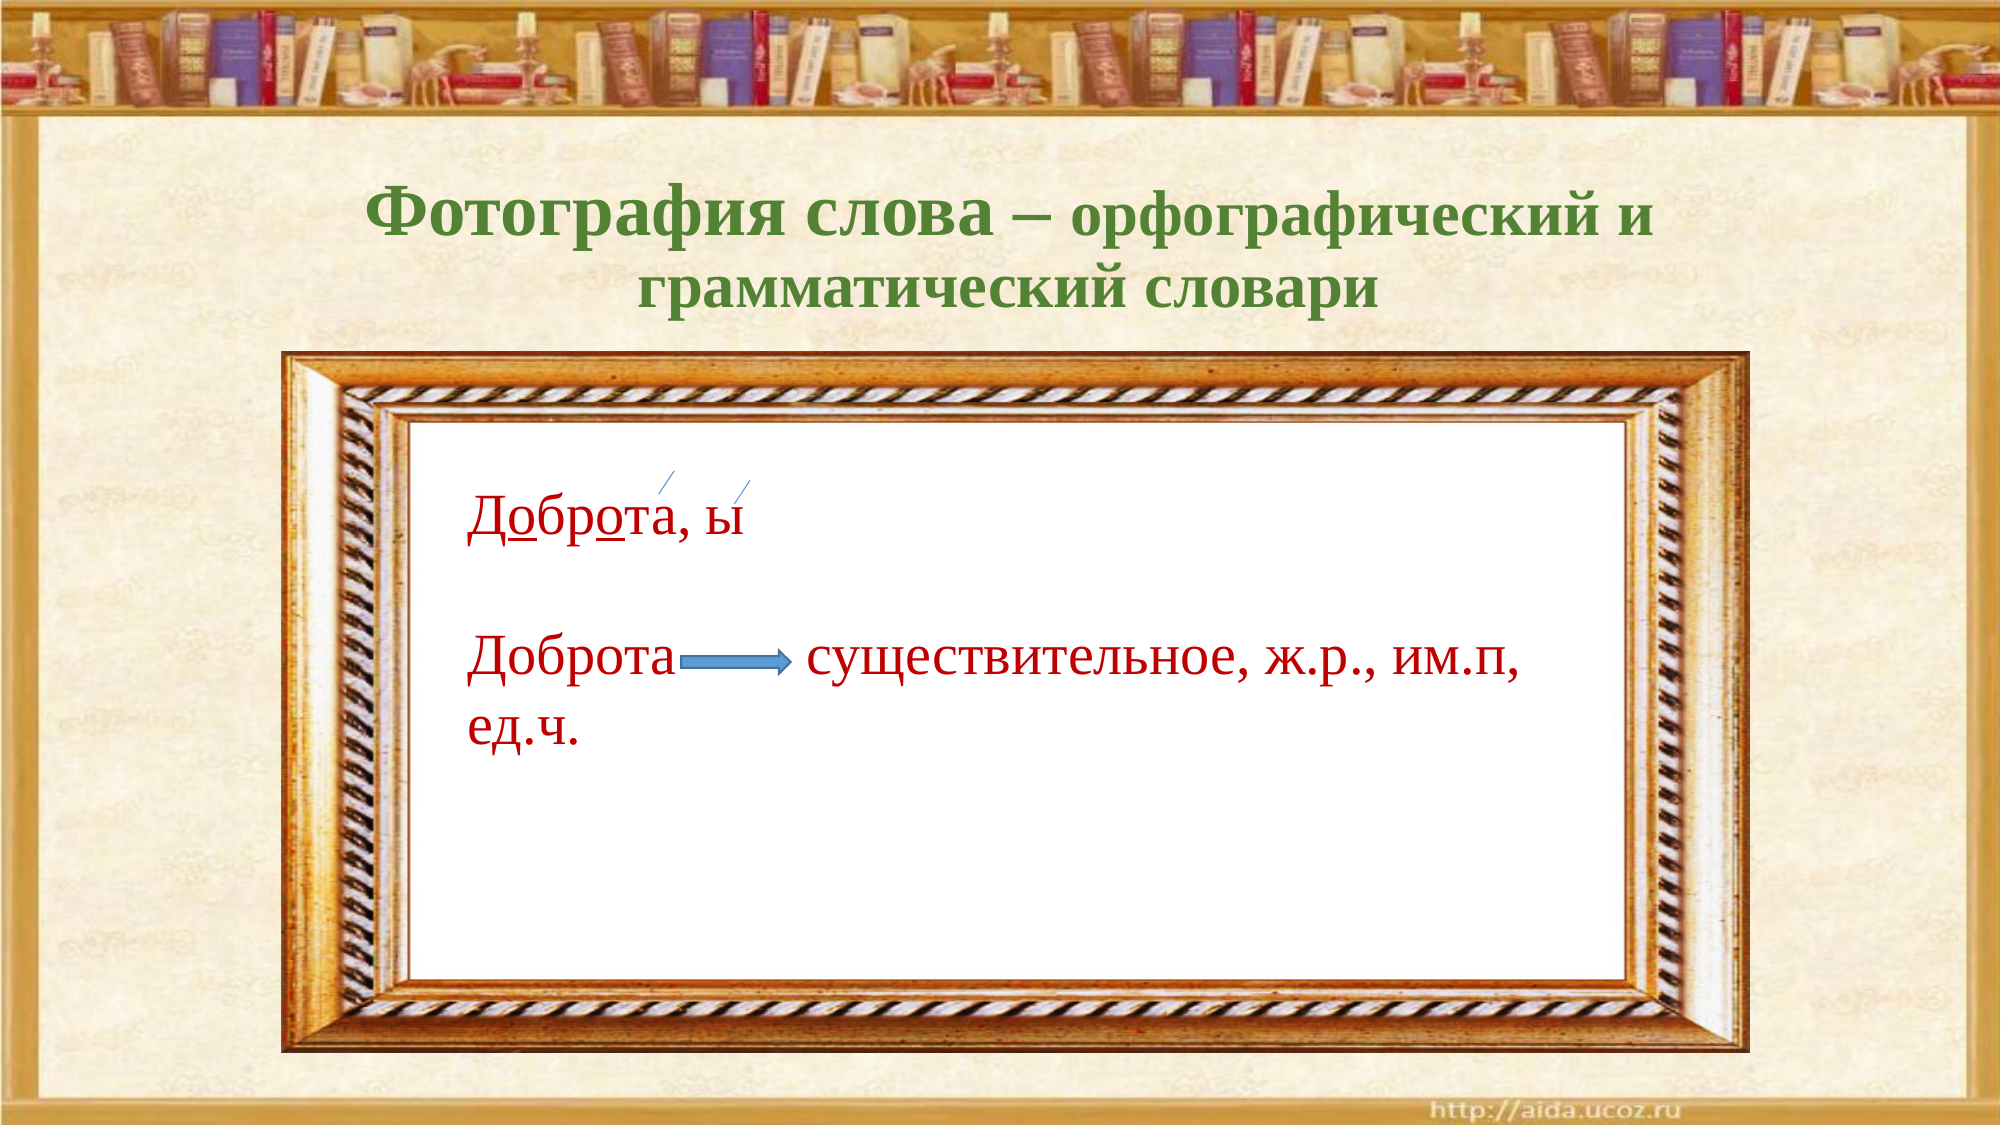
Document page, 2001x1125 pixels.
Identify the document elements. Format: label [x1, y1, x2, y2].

picture [0, 0, 2001, 1125]
text_box [730, 484, 754, 500]
text_box [654, 474, 679, 491]
